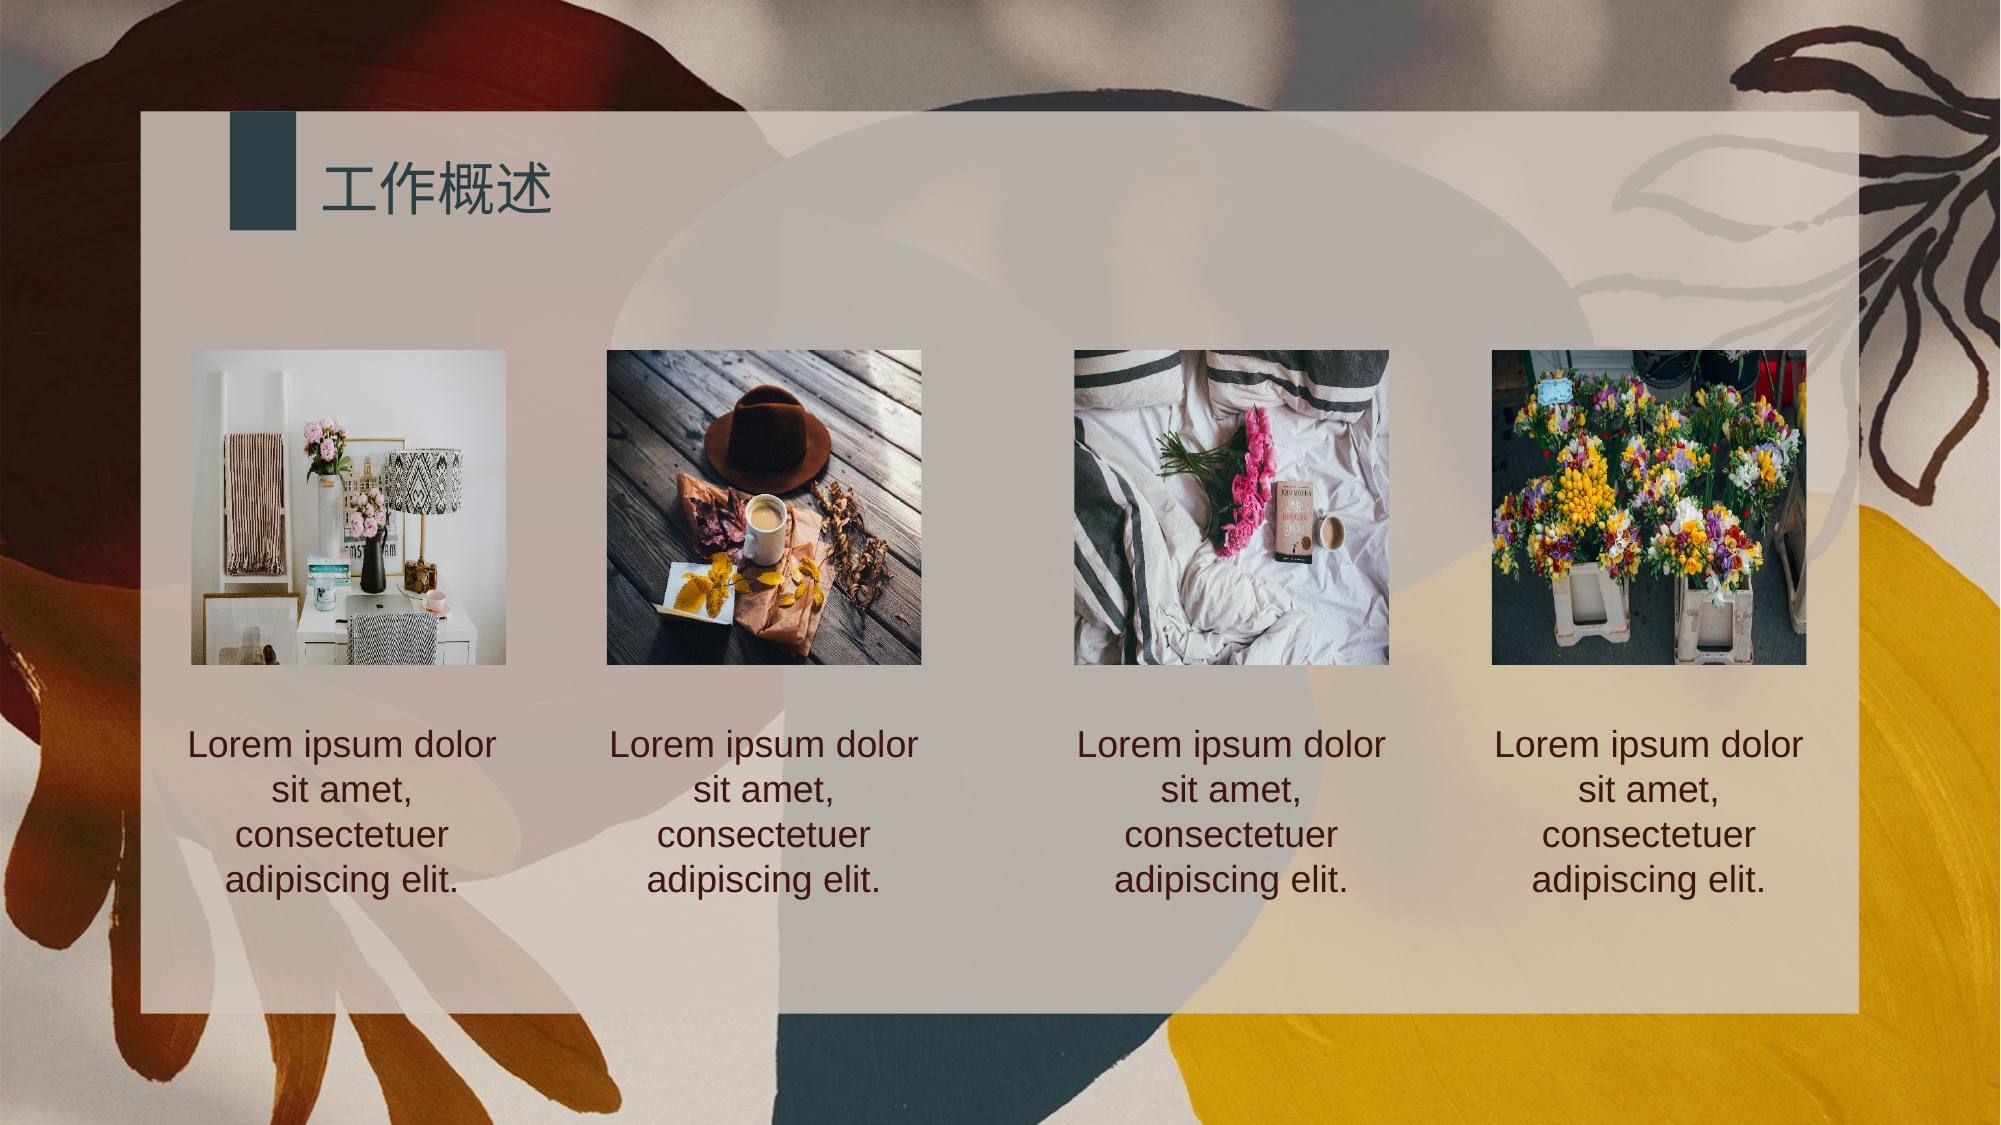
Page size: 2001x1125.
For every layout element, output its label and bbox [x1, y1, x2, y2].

picture [0, 0, 2001, 1125]
text_box [140, 111, 1860, 1014]
